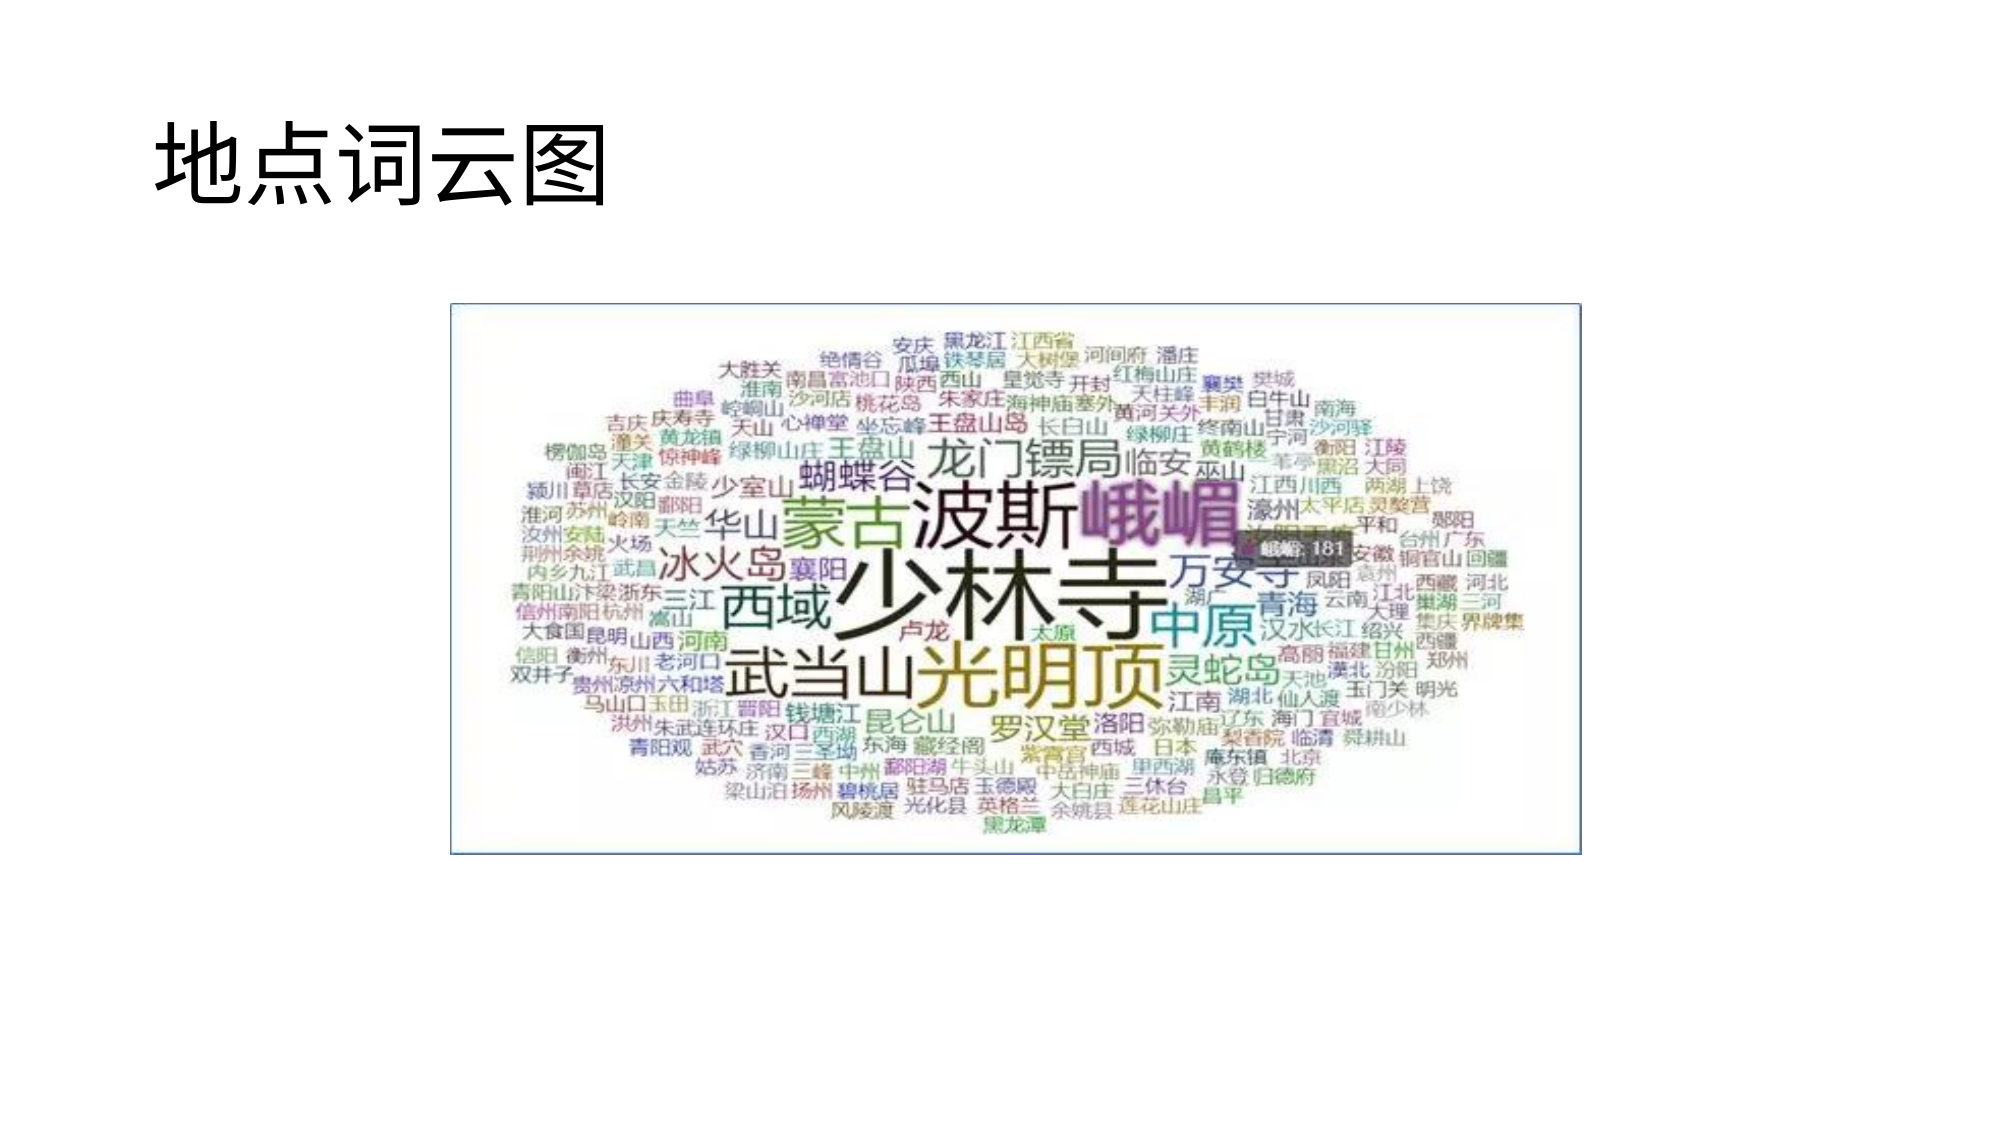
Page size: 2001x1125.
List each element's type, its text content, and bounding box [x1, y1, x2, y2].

picture [449, 303, 1582, 855]
title 地点词云图 [137, 59, 1863, 278]
